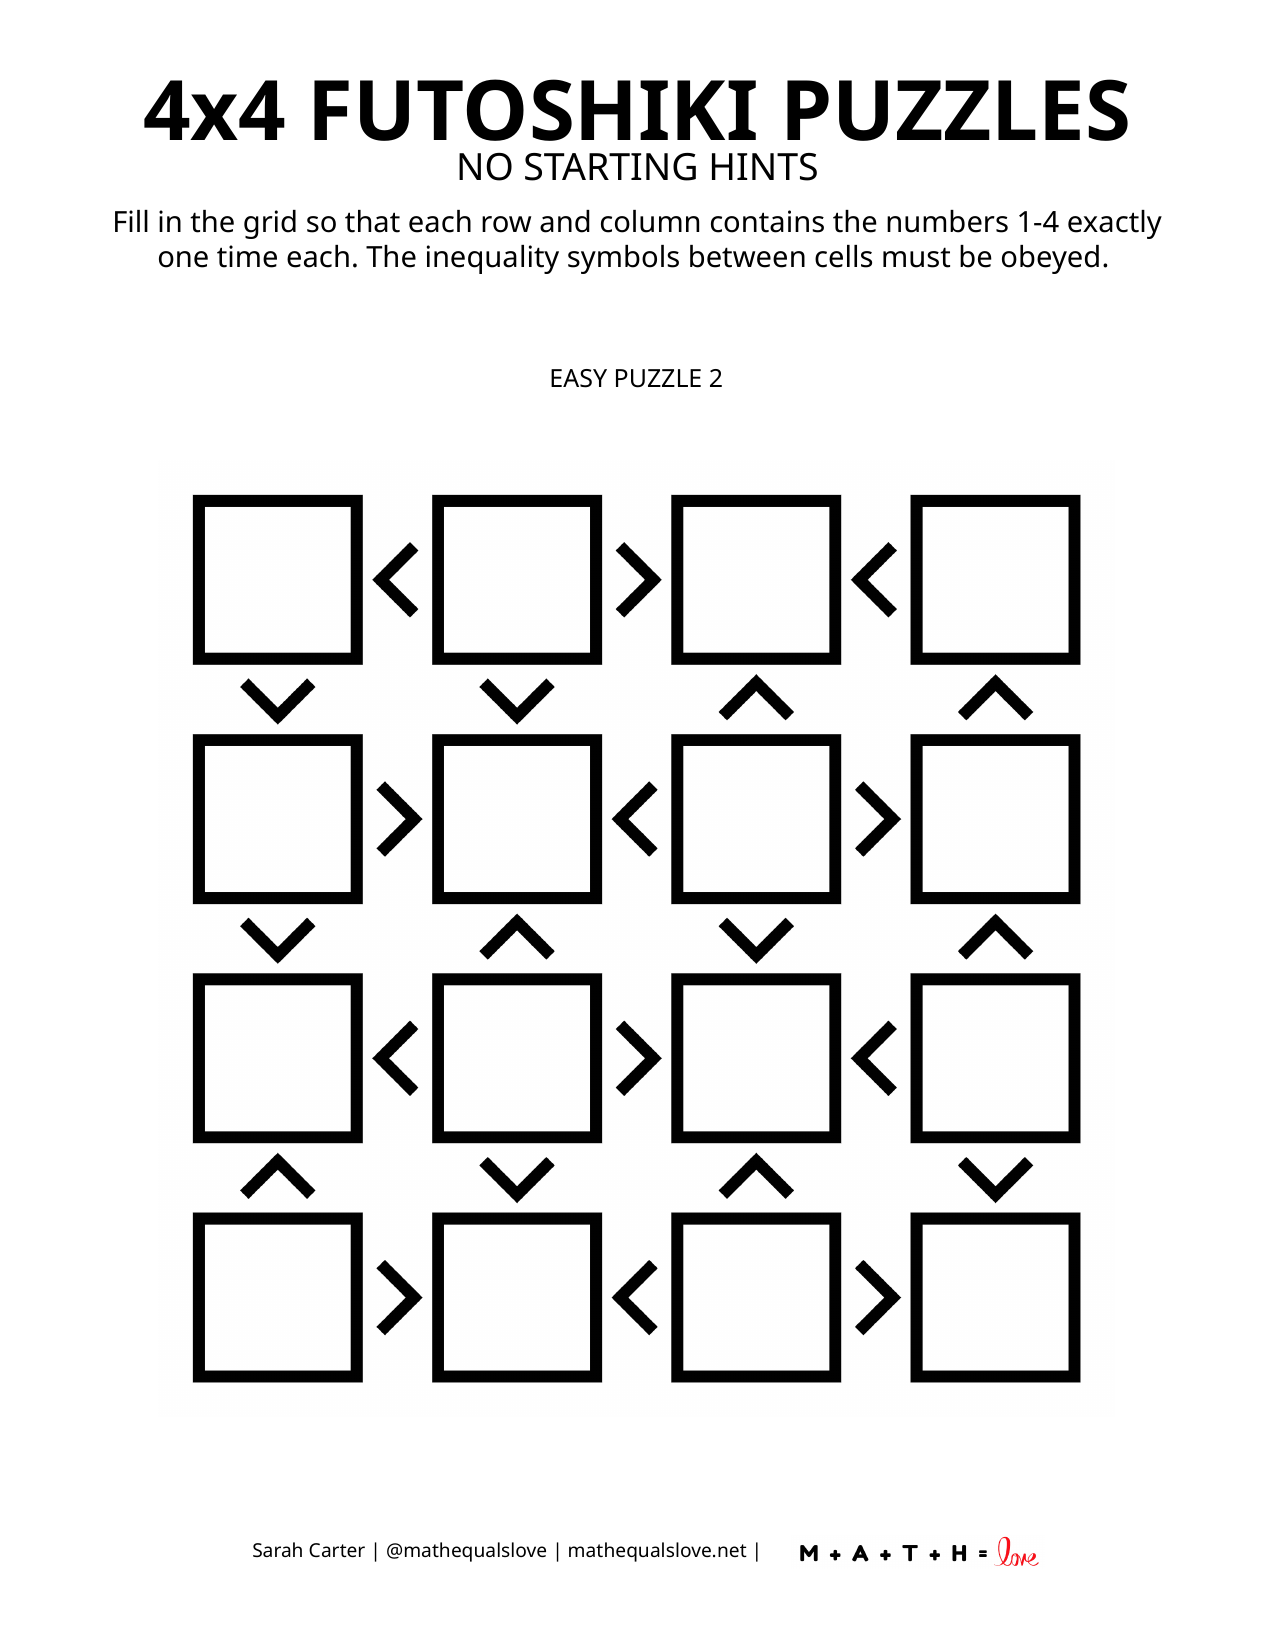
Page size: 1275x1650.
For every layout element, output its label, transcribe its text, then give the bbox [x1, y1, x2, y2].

picture [791, 1534, 1046, 1570]
text_box 4x4 FUTOSHIKI PUZZLES [77, 50, 1198, 135]
picture [157, 459, 1116, 1418]
text_box Fill in the grid so that each row and column contains the numbers 1-4 exactly one time each. The inequality symbols between cells must be obeyed. [0, 196, 1275, 281]
text_box EASY PUZZLE 2 [158, 362, 1115, 414]
text_box Sarah Carter | @mathequalslove | mathequalslove.net | [237, 1531, 1071, 1570]
text_box NO STARTING HINTS [0, 135, 1275, 196]
